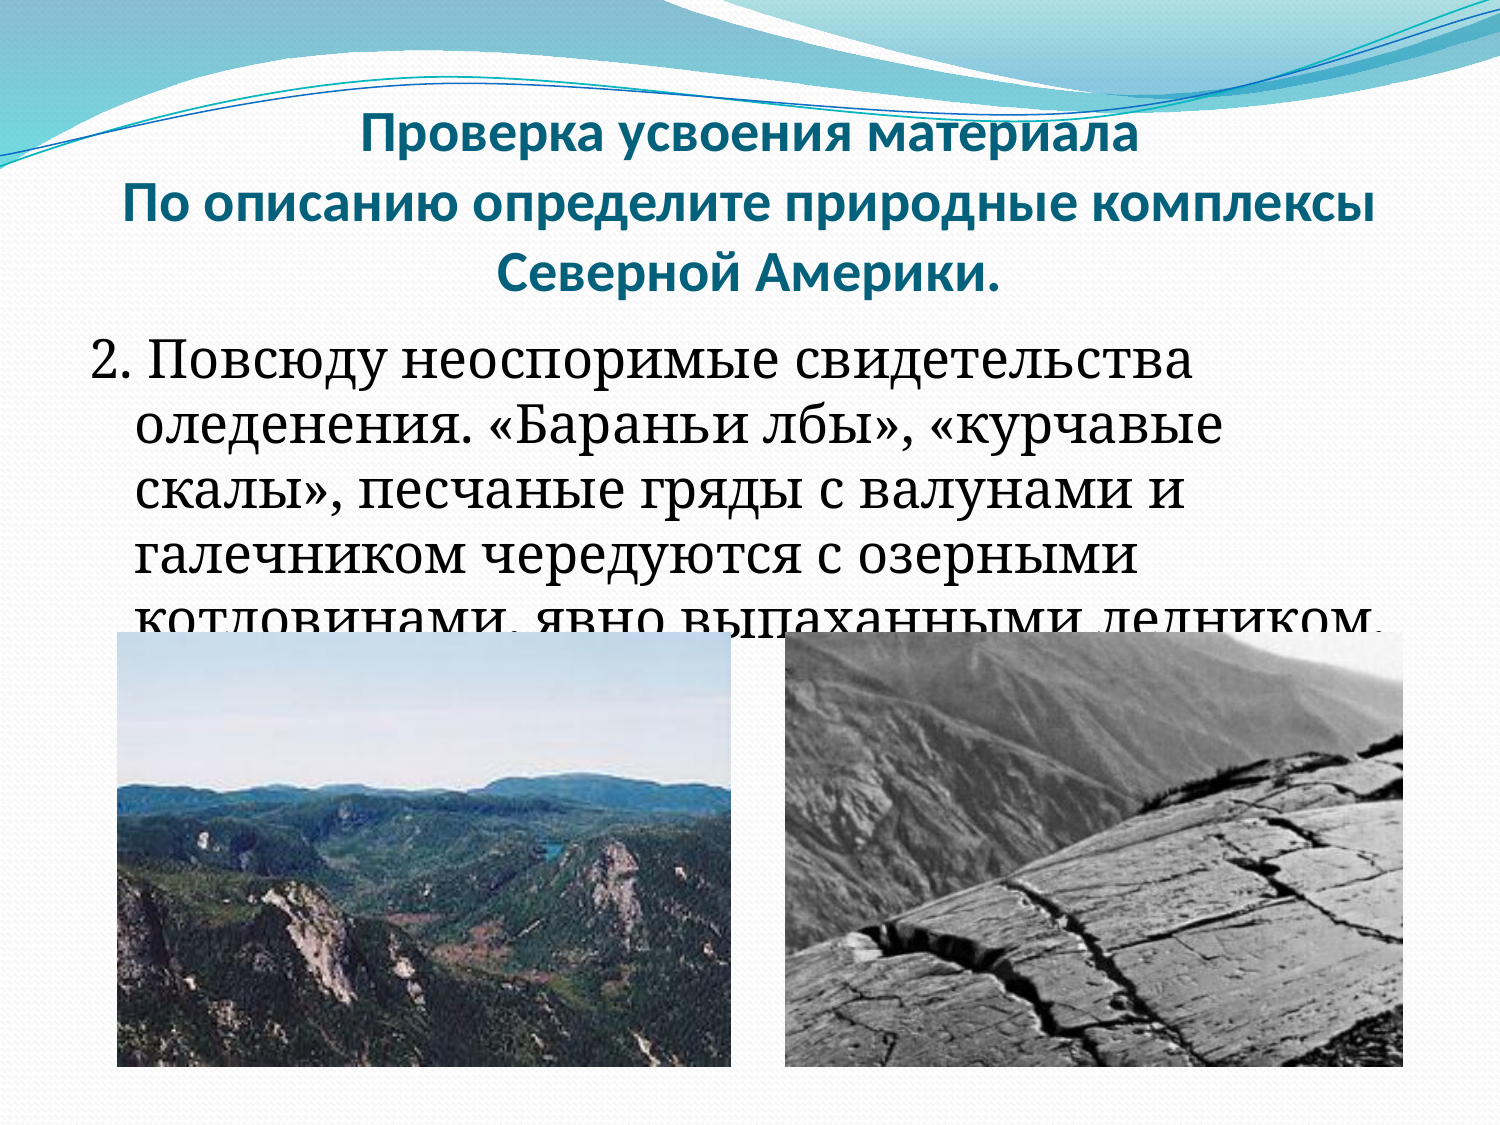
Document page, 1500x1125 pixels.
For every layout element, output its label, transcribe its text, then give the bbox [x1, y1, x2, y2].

picture [784, 632, 1403, 1067]
title Проверка усвоения материала По описанию определите природные комплексы Северной Америки. [75, 115, 1425, 303]
list 2. Повсюду неоспоримые свидетельства оледенения. «Бараньи лбы», «курчавые скалы», песчаные гряды с валунами и галечником чередуются с озерными котловинами, явно выпаханными ледником. [75, 317, 1425, 1038]
picture [116, 632, 731, 1067]
